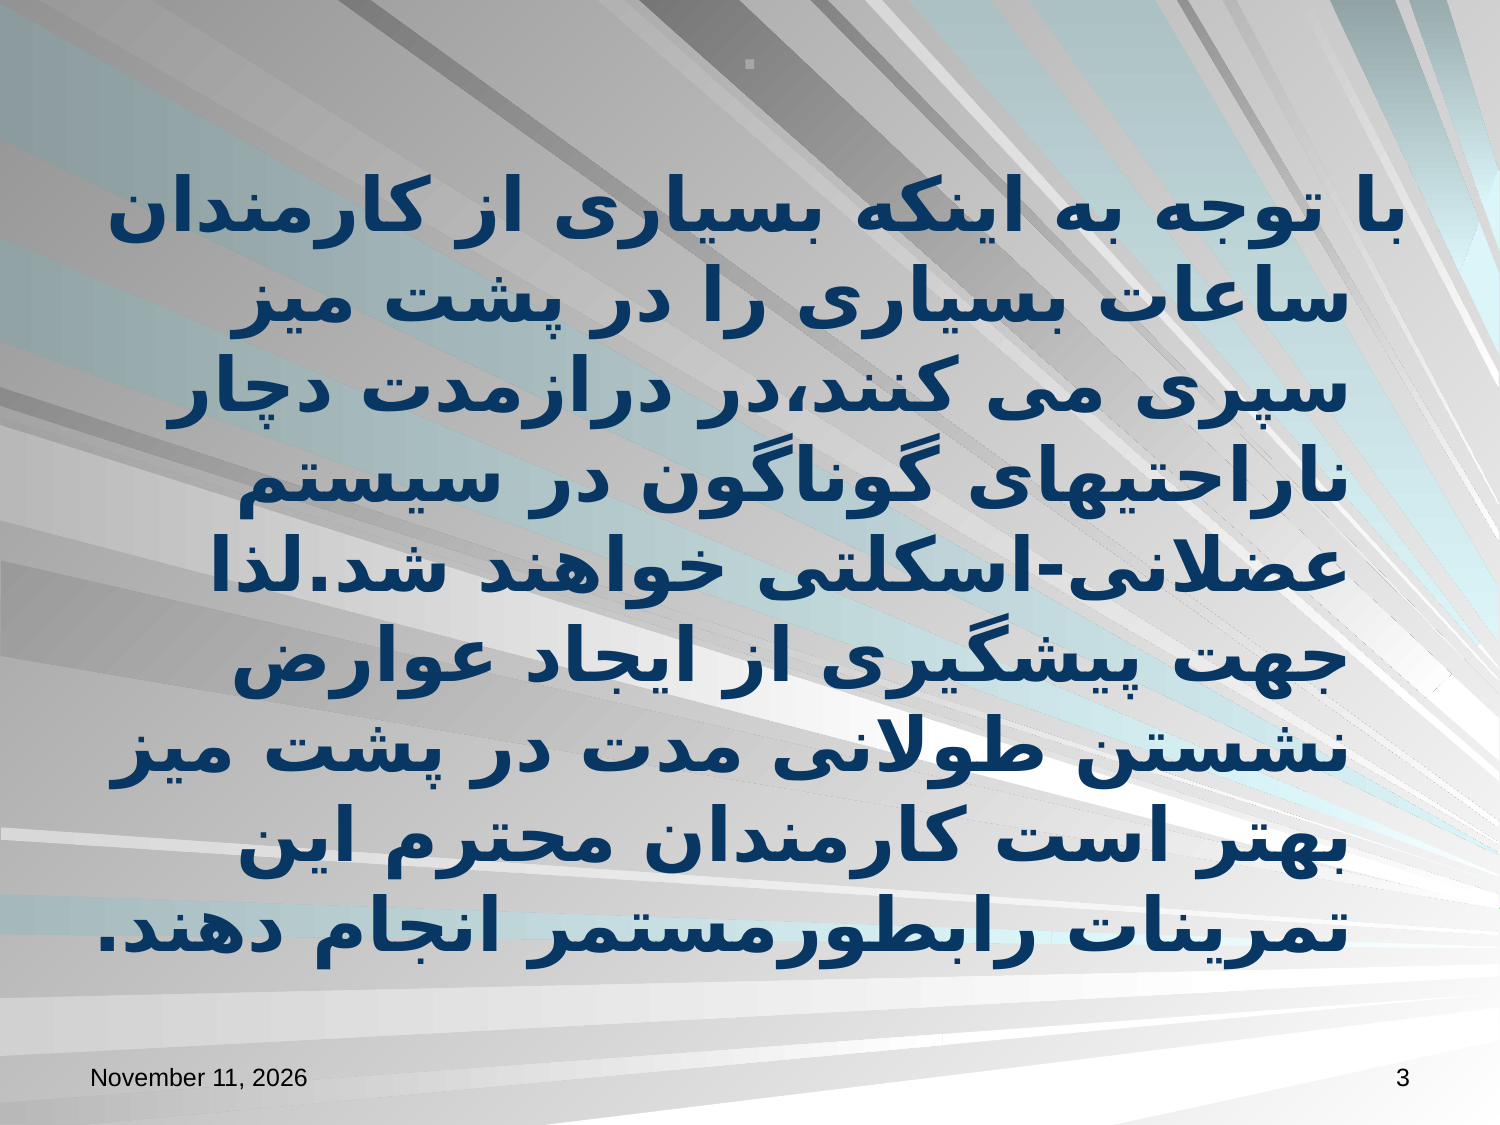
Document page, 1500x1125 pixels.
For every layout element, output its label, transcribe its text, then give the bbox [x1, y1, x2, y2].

title . [74, 0, 1426, 67]
slide_number 3 [1074, 1023, 1426, 1100]
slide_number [74, 1023, 426, 1100]
list با توجه به اینکه بسیاری از کارمندان ساعات بسیاری را در پشت میز سپری می کنند،در درازمدت دچار ناراحتیهای گوناگون در سیستم عضلانی-اسکلتی خواهند شد.لذا جهت پیشگیری از ایجاد عوارض نشستن طولانی مدت در پشت میز بهتر است کارمندان محترم این تمرینات رابطورمستمر انجام دهند. [74, 148, 1426, 1006]
